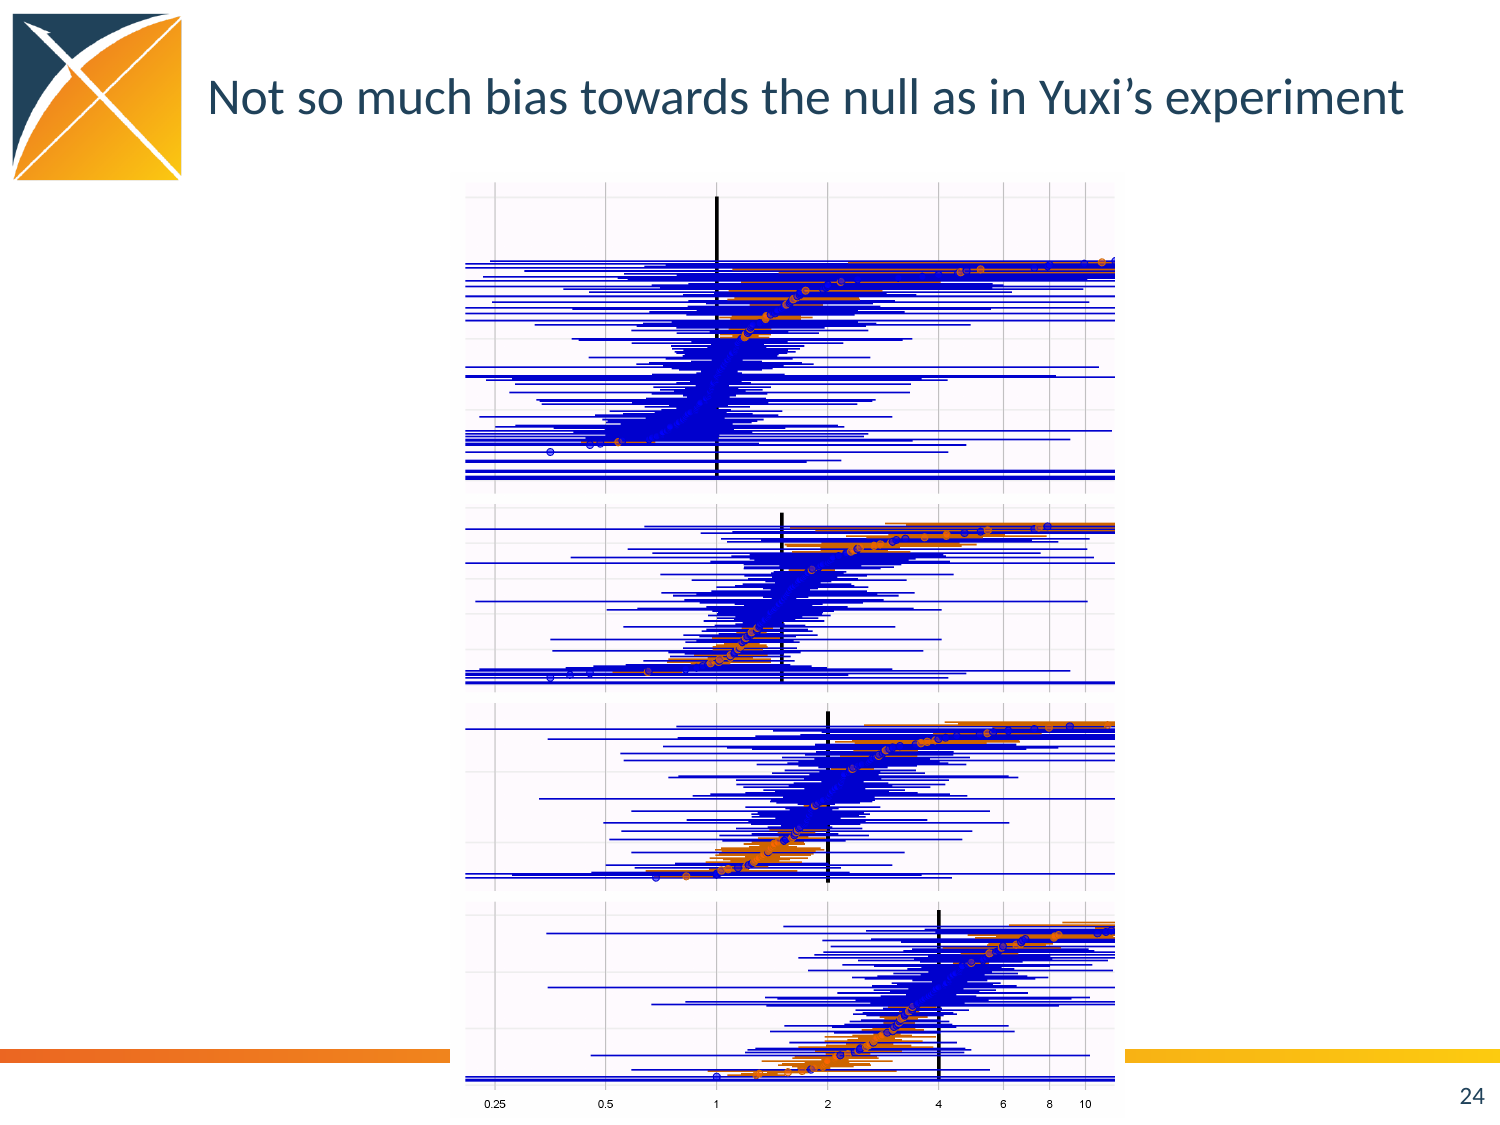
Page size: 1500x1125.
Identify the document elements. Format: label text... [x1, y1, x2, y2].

picture [0, 0, 206, 200]
slide_number 24 [1149, 1065, 1500, 1125]
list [449, 172, 1126, 1118]
title Not so much bias towards the null as in Yuxi’s experiment [187, 24, 1425, 163]
